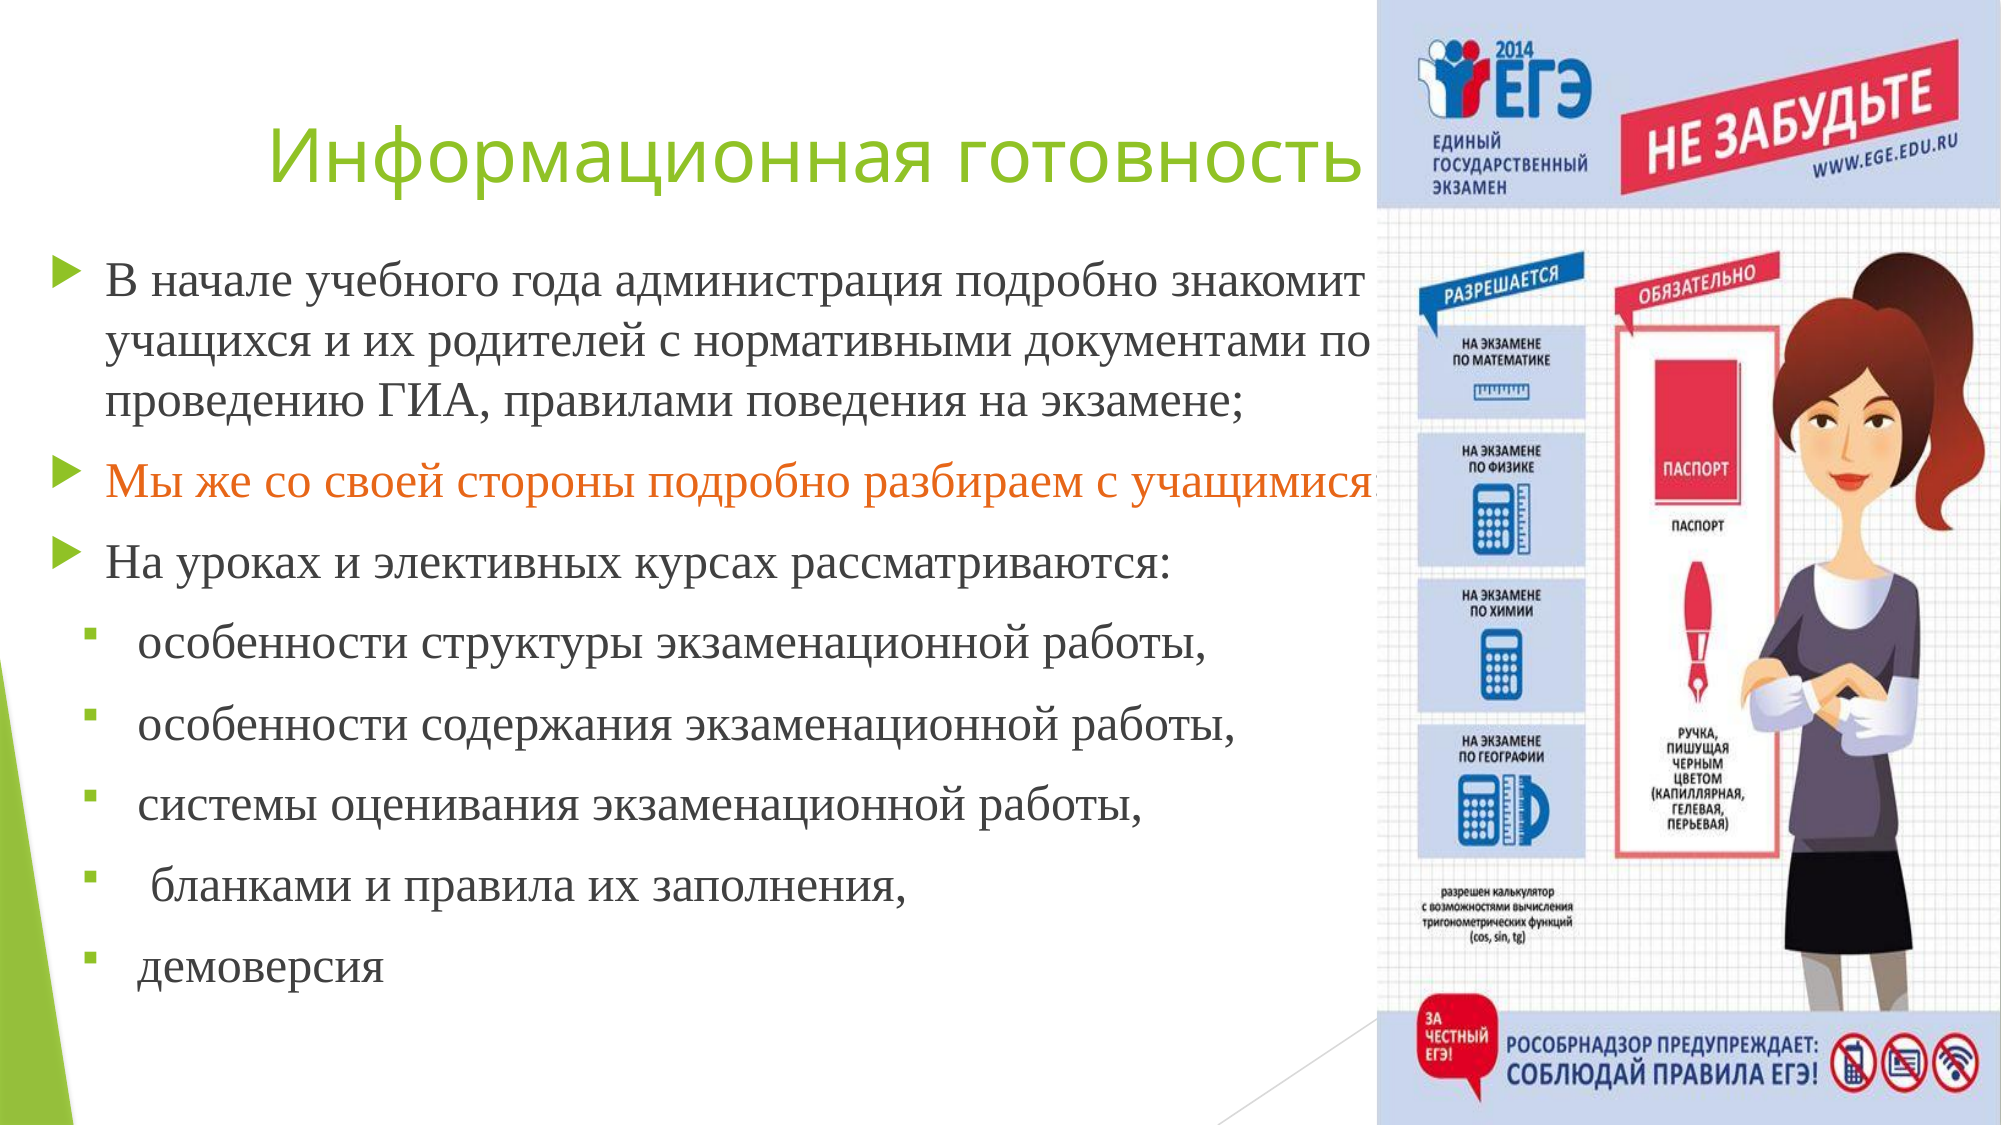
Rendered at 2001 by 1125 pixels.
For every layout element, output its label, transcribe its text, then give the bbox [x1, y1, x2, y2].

picture [1376, 0, 2000, 1125]
list В начале учебного года администрация подробно знакомит учащихся и их родителей с нормативными документами по проведению ГИА, правилами поведения на экзамене; Мы же со своей стороны подробно разбираем с учащимися: На уроках и элективных курсах рассматриваются: особенности структуры экзаменационной работы, особенности содержания экзаменационной работы, системы оценивания экзаменационной работы, бланками и правила их заполнения, демоверсия [33, 238, 1371, 1028]
title Информационная готовность [111, 99, 1371, 238]
